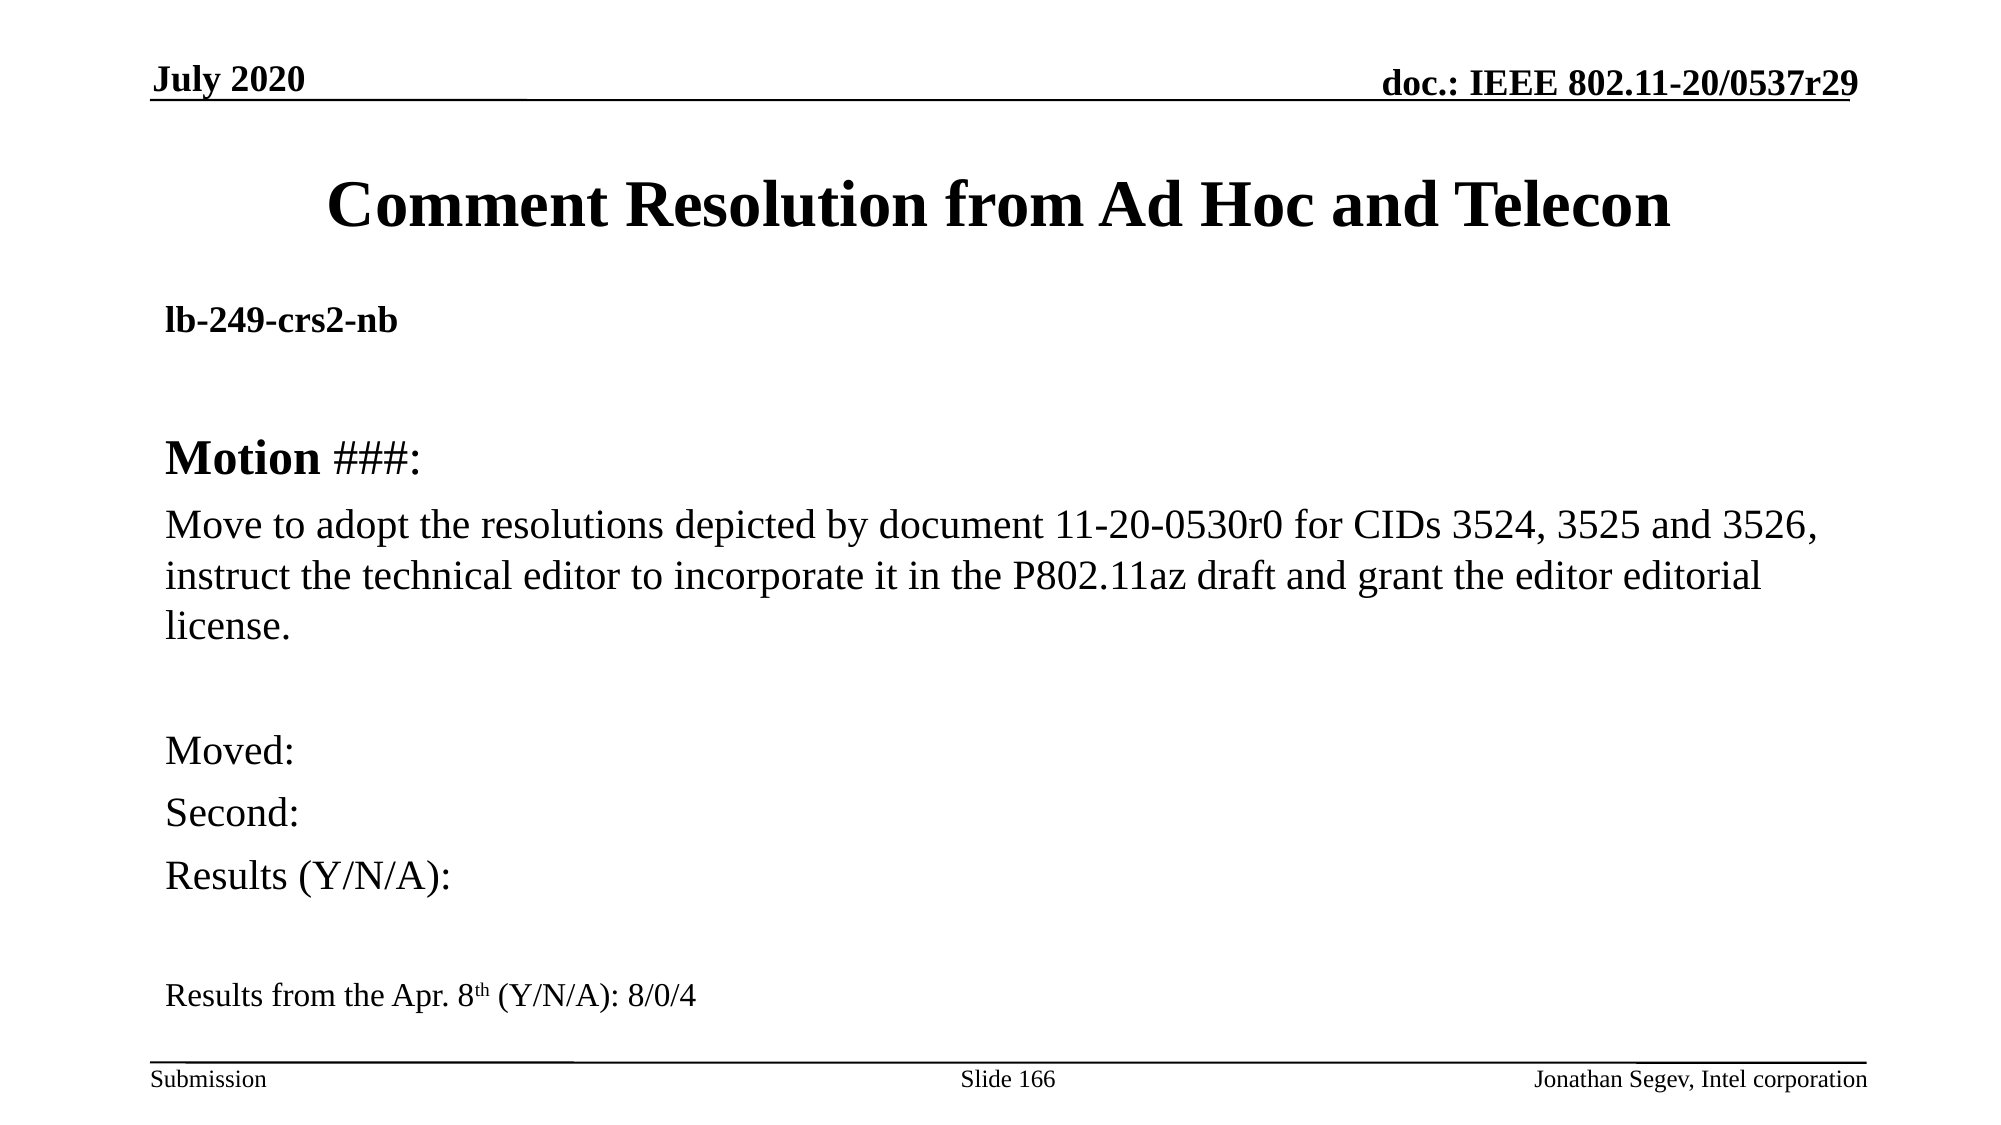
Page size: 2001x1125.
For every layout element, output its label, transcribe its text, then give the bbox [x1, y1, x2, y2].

title Comment Resolution from Ad Hoc and Telecon [149, 112, 1850, 286]
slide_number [152, 54, 563, 100]
list lb-249-crs2-nb Motion ###: Move to adopt the resolutions depicted by document 11-20-0530r0 for CIDs 3524, 3525 and 3526, instruct the technical editor to incorporate it in the P802.11az draft and grant the editor editorial license. Moved: Second: Results (Y/N/A): Results from the Apr. 8th (Y/N/A): 8/0/4 [149, 286, 1850, 1000]
footer Jonathan Segev, Intel corporation [1171, 1061, 1869, 1093]
slide_number Slide 166 [950, 1061, 1067, 1123]
